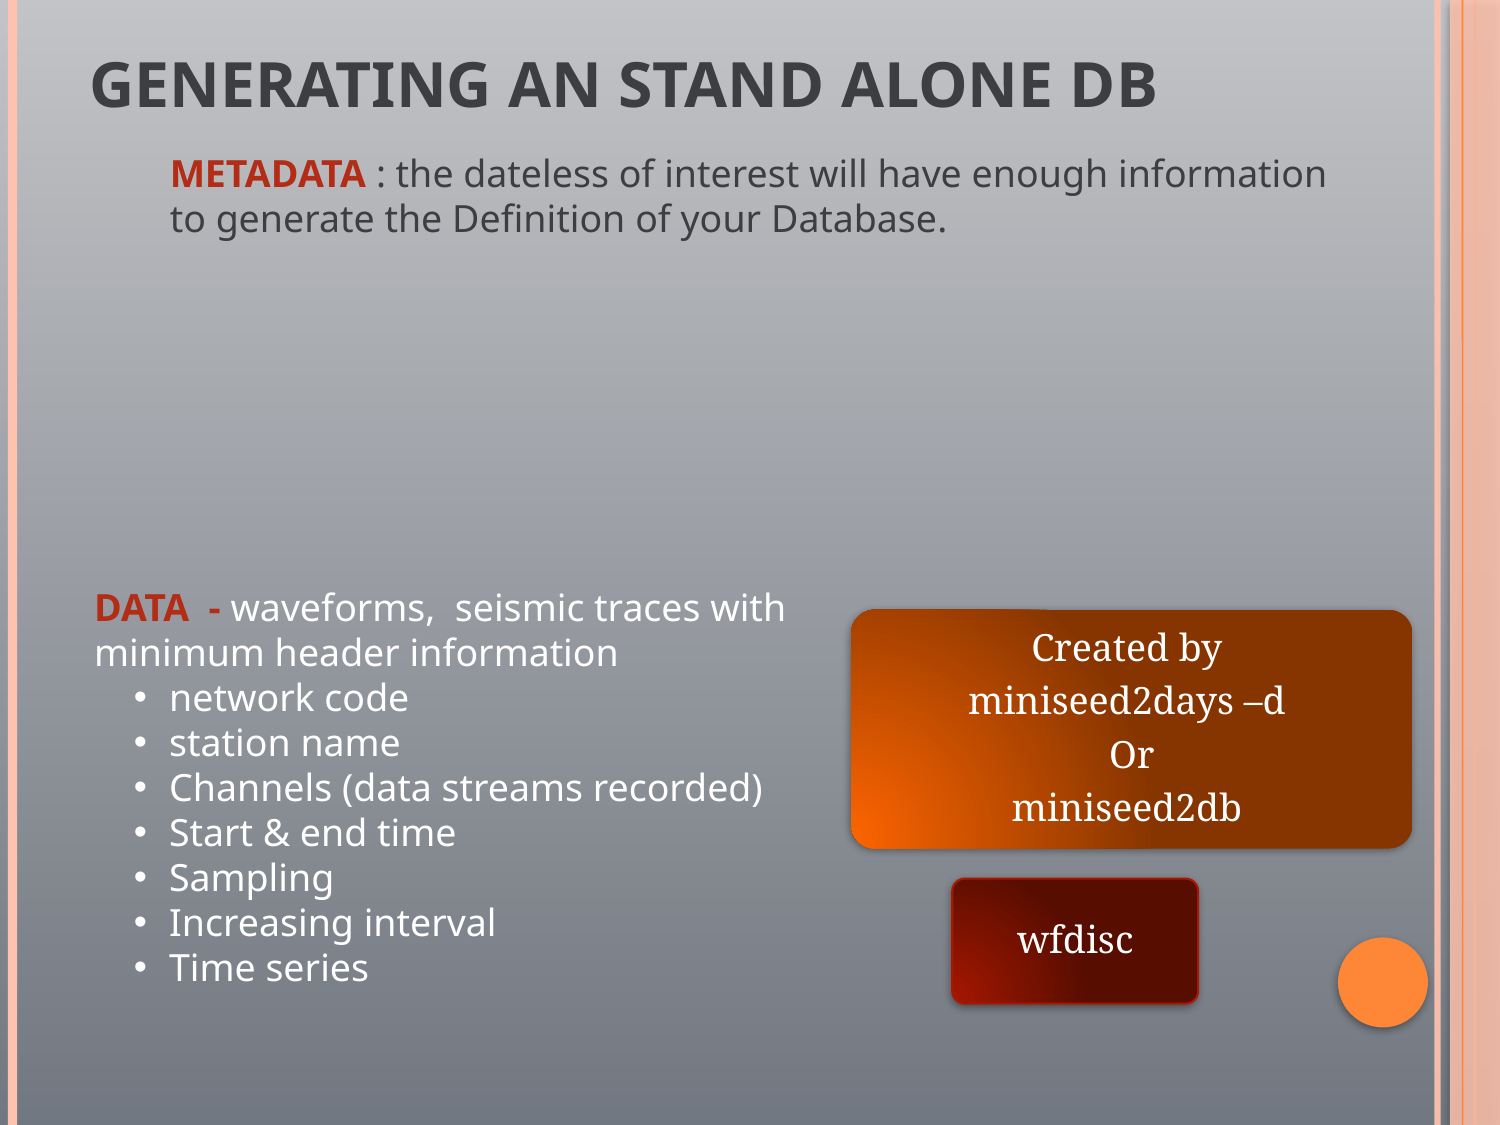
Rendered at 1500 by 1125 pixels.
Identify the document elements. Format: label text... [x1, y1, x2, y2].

text_box DATA - waveforms, seismic traces with minimum header information network code station name Channels (data streams recorded) Start & end time Sampling Increasing interval Time series [79, 773, 852, 1087]
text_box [850, 609, 1414, 850]
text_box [18, 26, 1445, 765]
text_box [951, 878, 1199, 1005]
